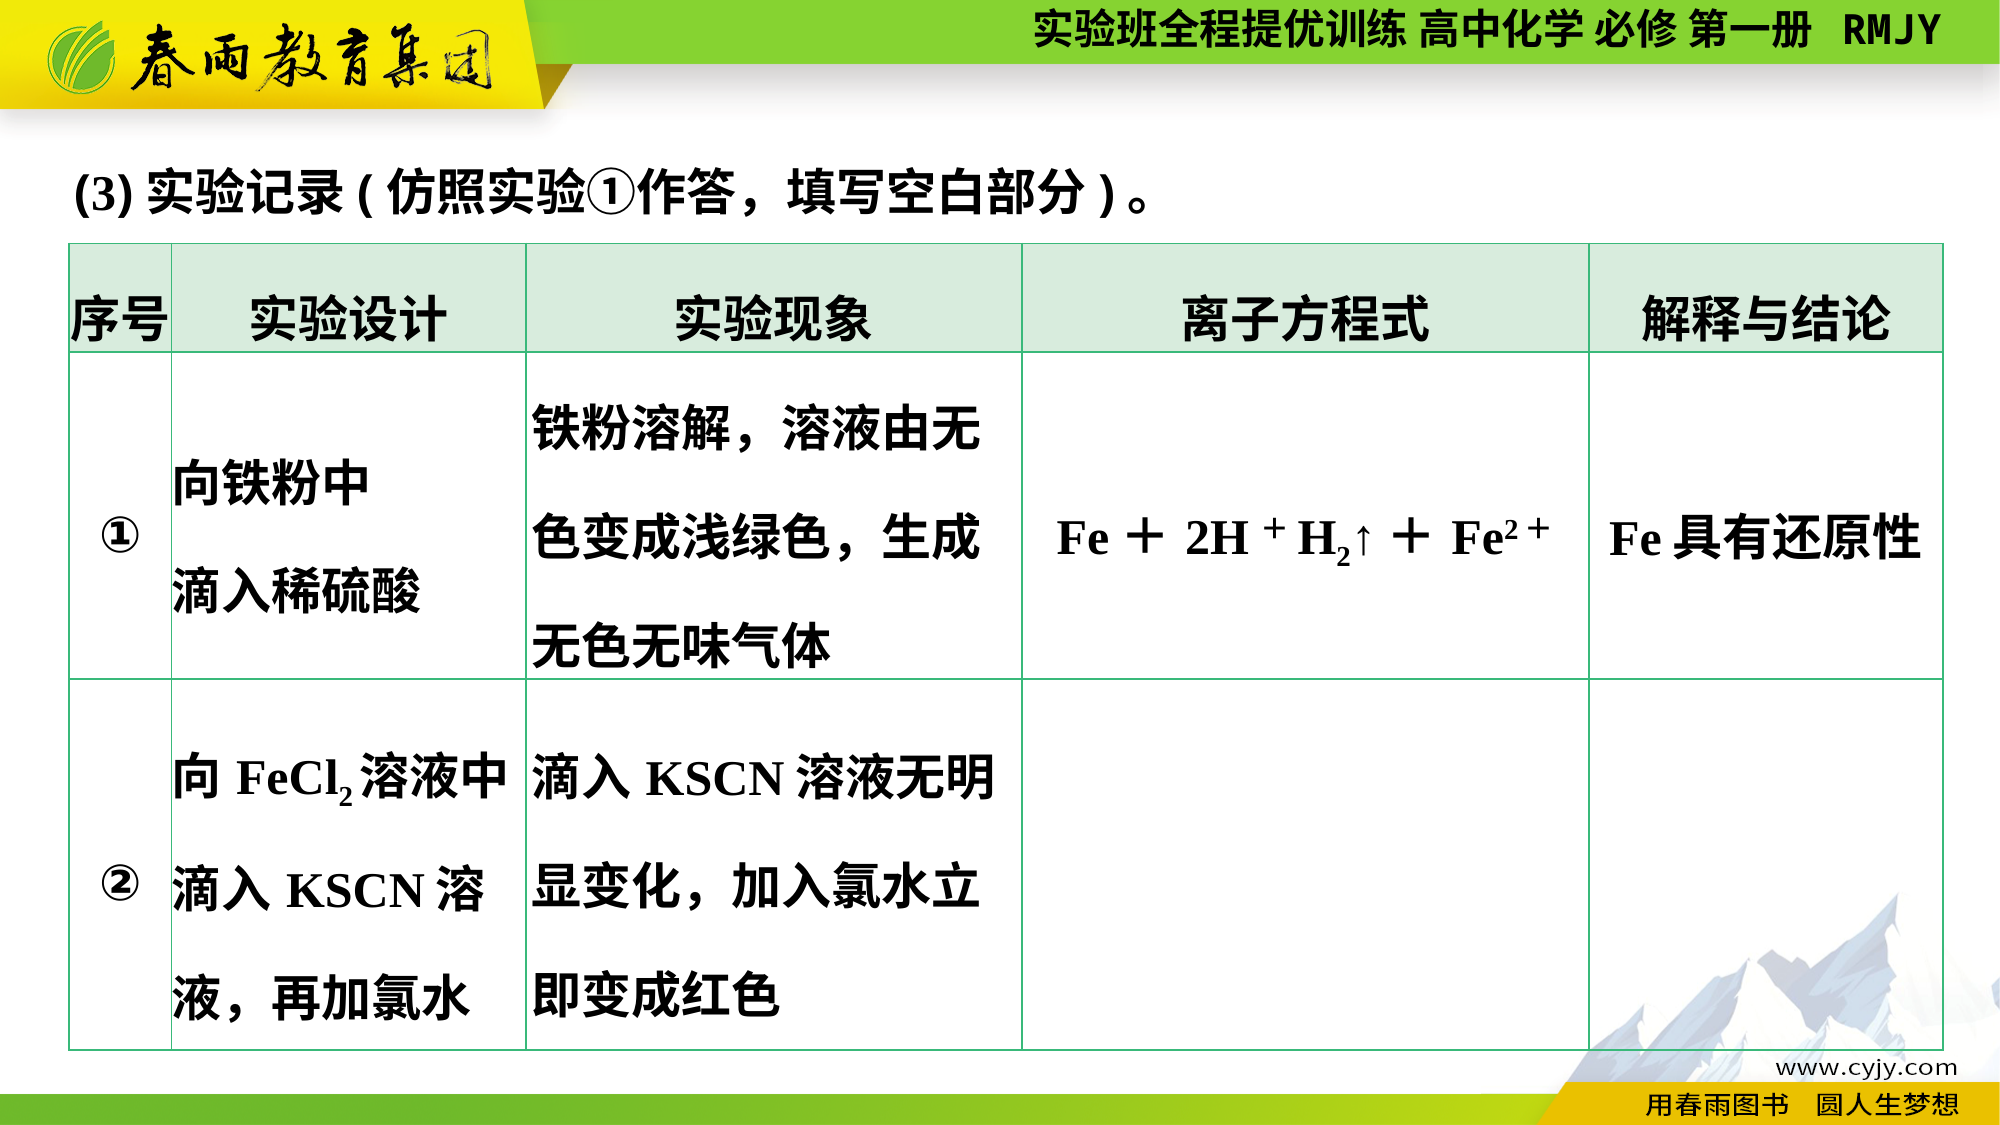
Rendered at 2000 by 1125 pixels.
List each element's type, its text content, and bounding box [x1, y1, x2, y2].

list (3)实验记录(仿照实验①作答，填写空白部分)。 [59, 122, 1944, 217]
picture [0, 0, 2000, 1125]
